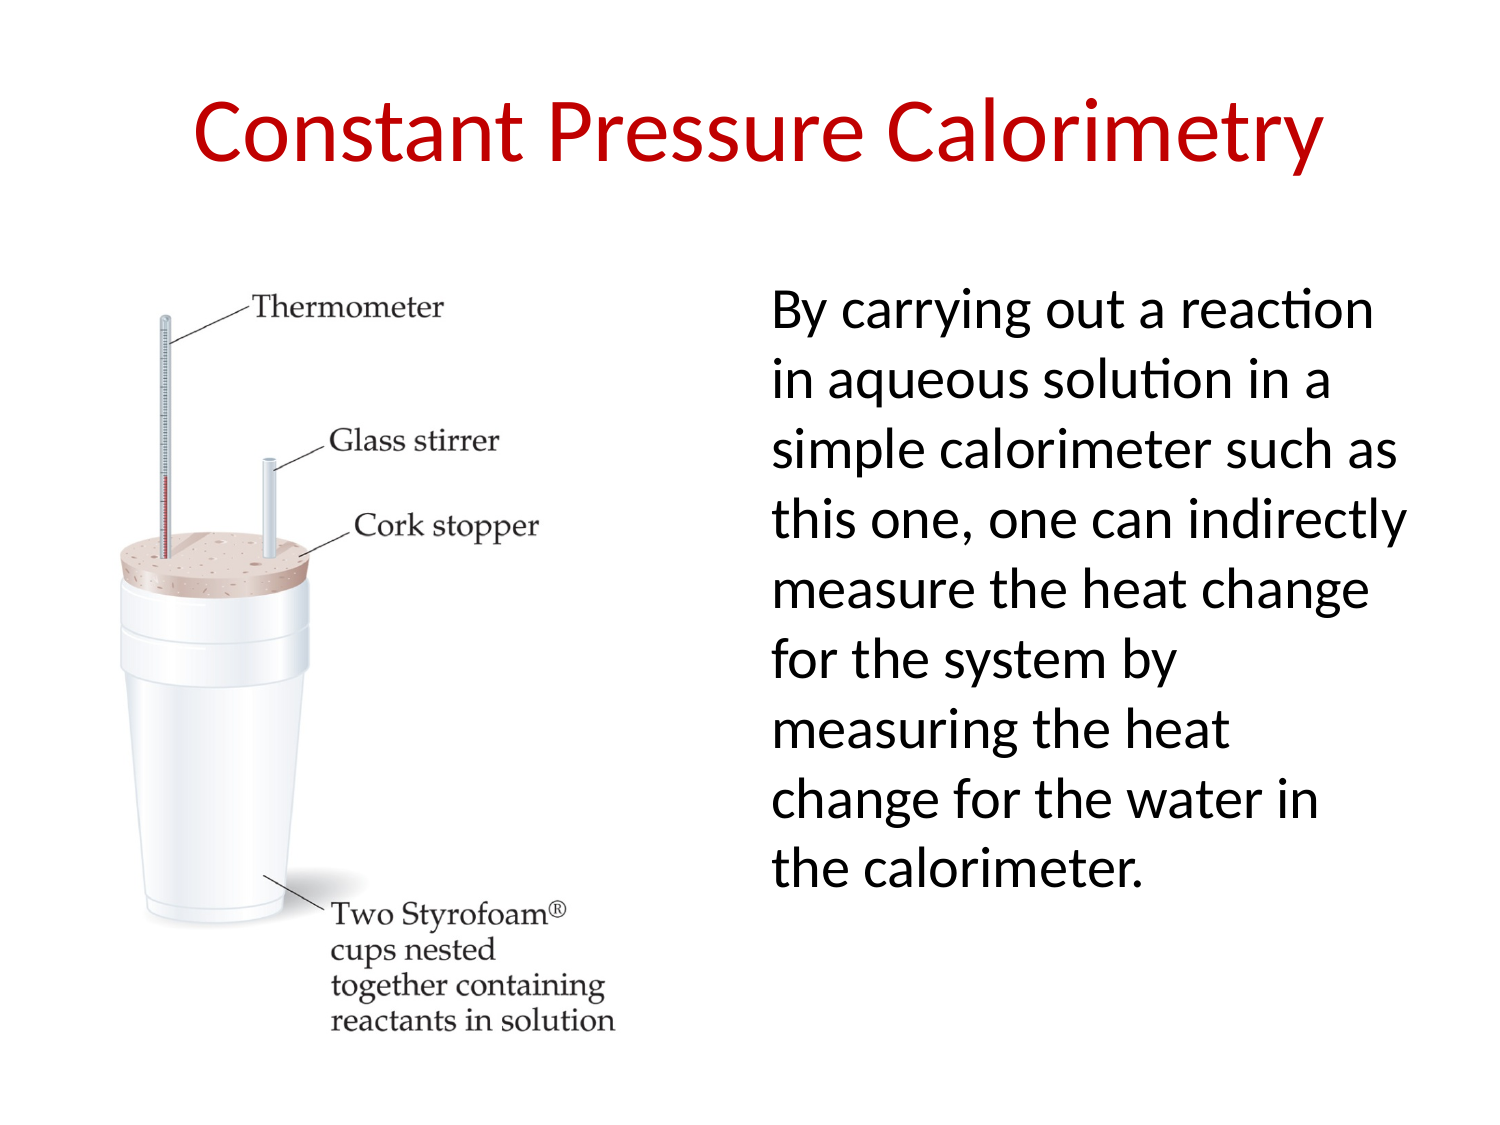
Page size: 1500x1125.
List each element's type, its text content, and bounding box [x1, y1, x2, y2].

text_box By carrying out a reaction in aqueous solution in a simple calorimeter such as this one, one can indirectly measure the heat change for the system by measuring the heat change for the water in the calorimeter. [699, 262, 1425, 1000]
picture [112, 285, 623, 1038]
text_box Constant Pressure Calorimetry [81, 62, 1419, 250]
